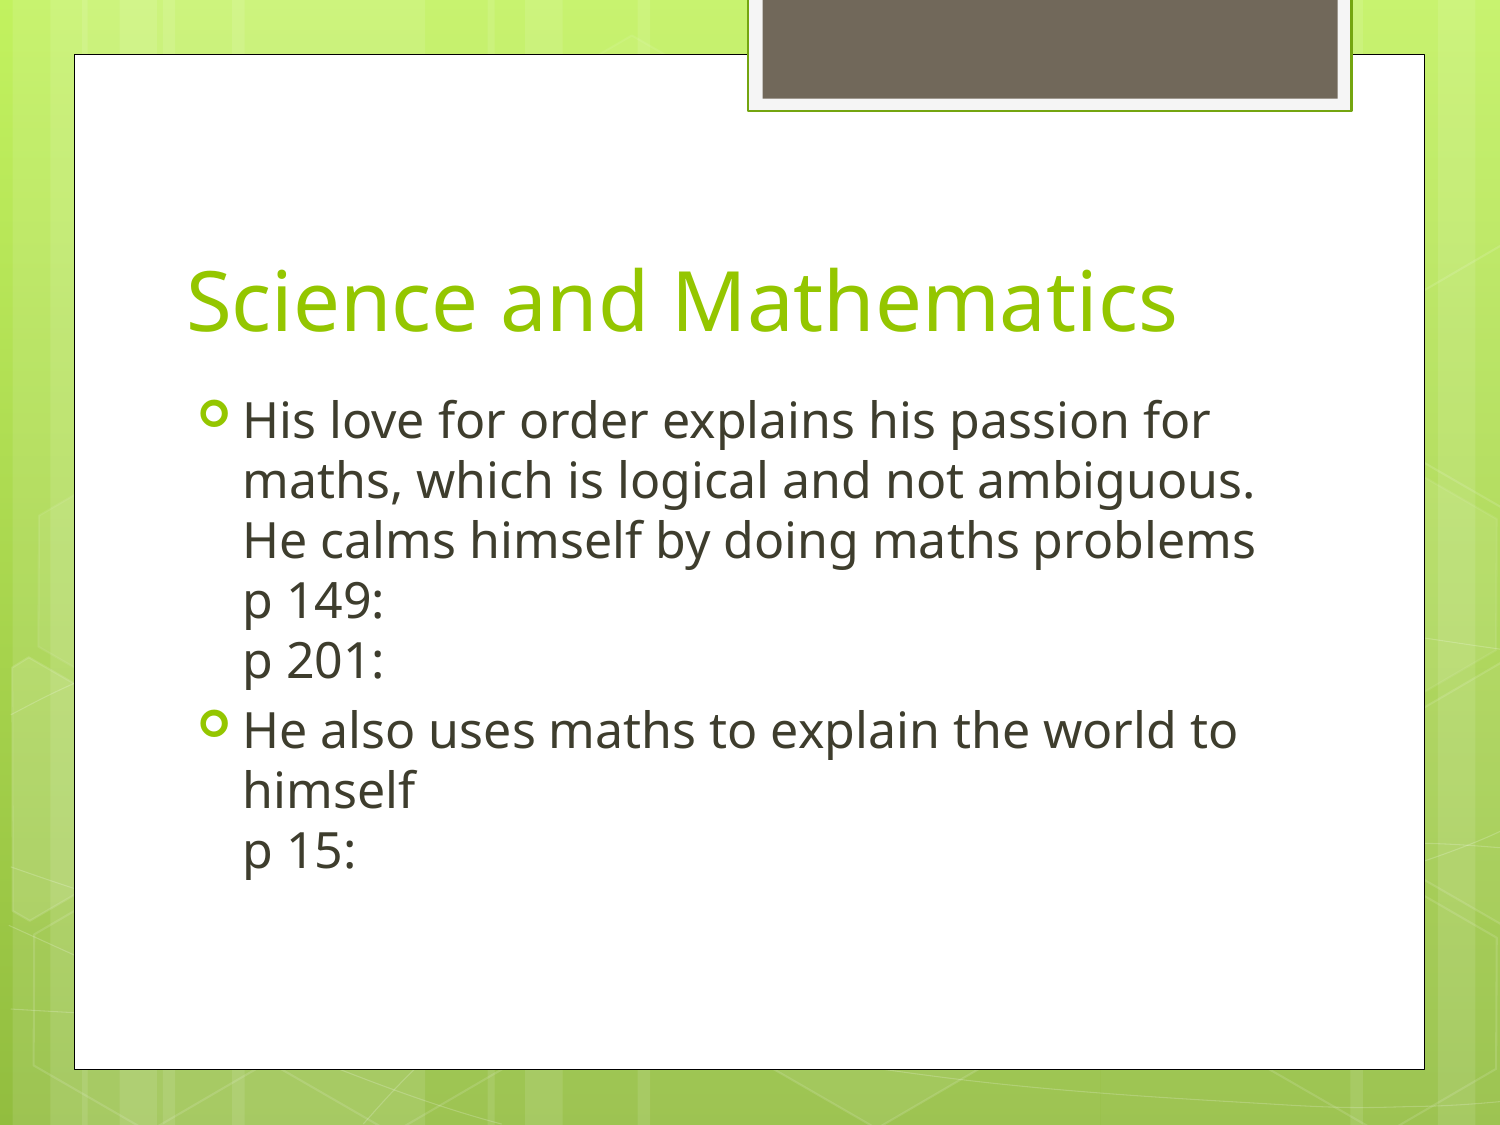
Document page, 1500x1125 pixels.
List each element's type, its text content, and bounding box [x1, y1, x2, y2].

list His love for order explains his passion for maths, which is logical and not ambiguous. He calms himself by doing maths problems p 149: p 201: He also uses maths to explain the world to himself p 15: [171, 381, 1283, 957]
title Science and Mathematics [171, 168, 1324, 357]
